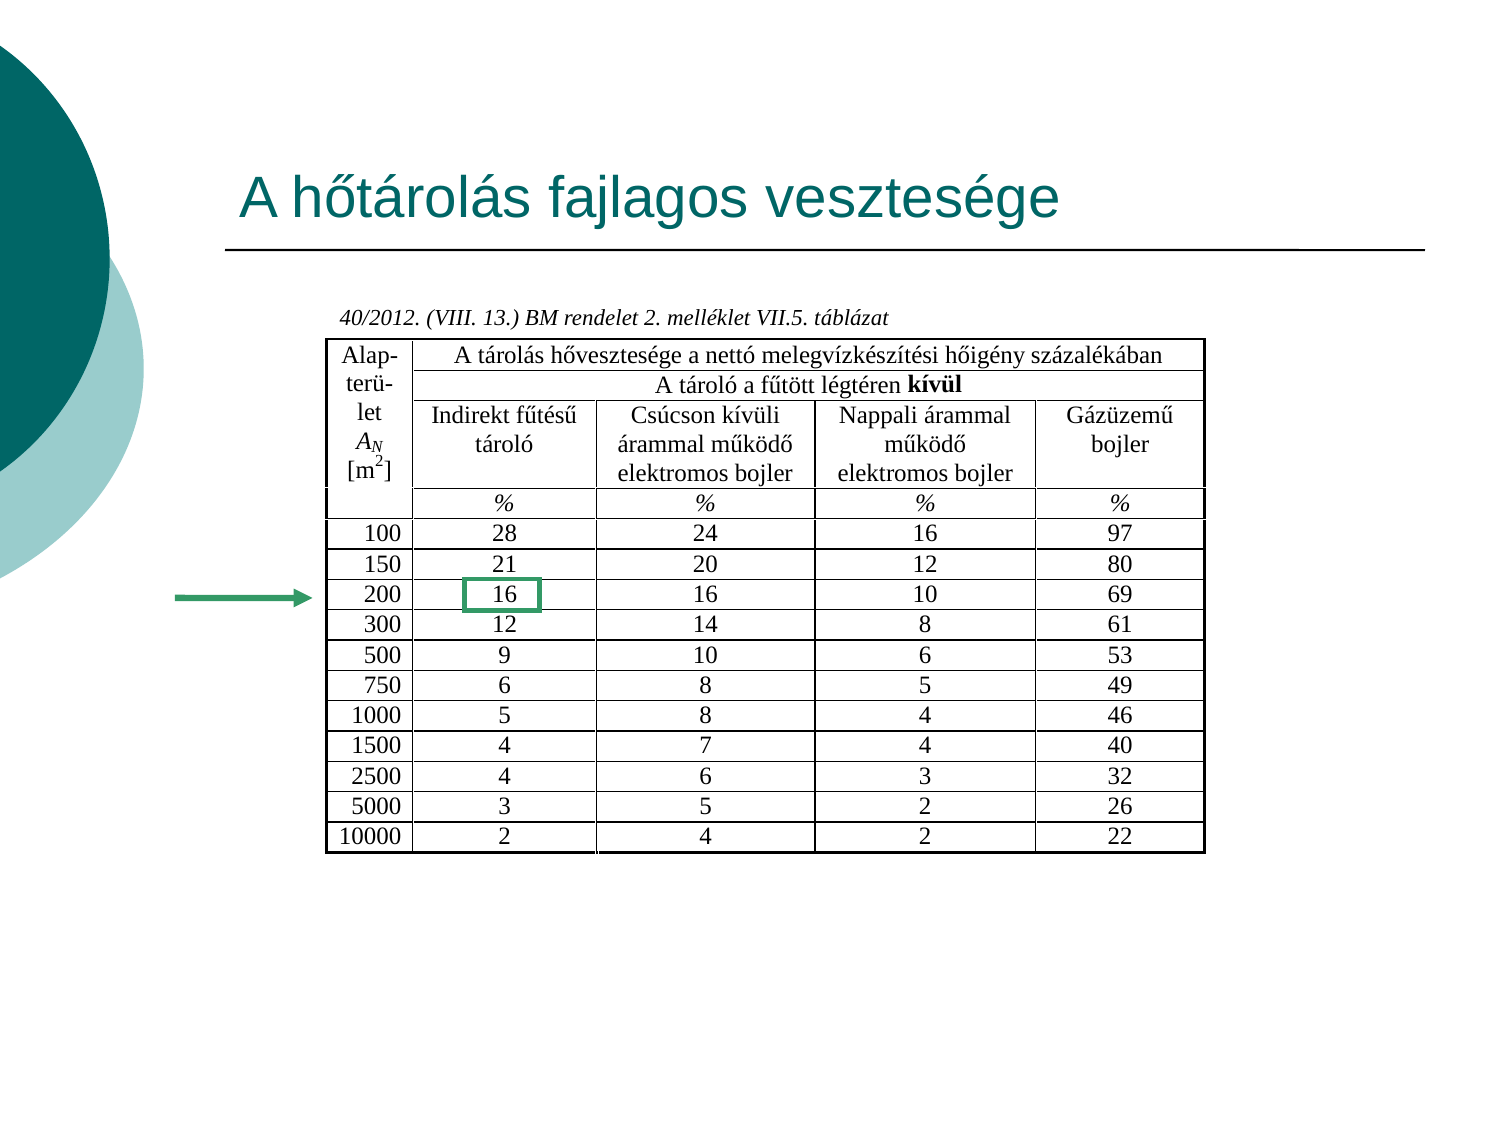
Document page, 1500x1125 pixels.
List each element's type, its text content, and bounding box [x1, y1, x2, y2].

title A hőtárolás fajlagos vesztesége [224, 49, 1425, 237]
text_box 40/2012. (VIII. 13.) BM rendelet 2. melléklet VII.5. táblázat [324, 295, 1262, 336]
text_box [174, 591, 313, 605]
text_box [324, 337, 1296, 884]
